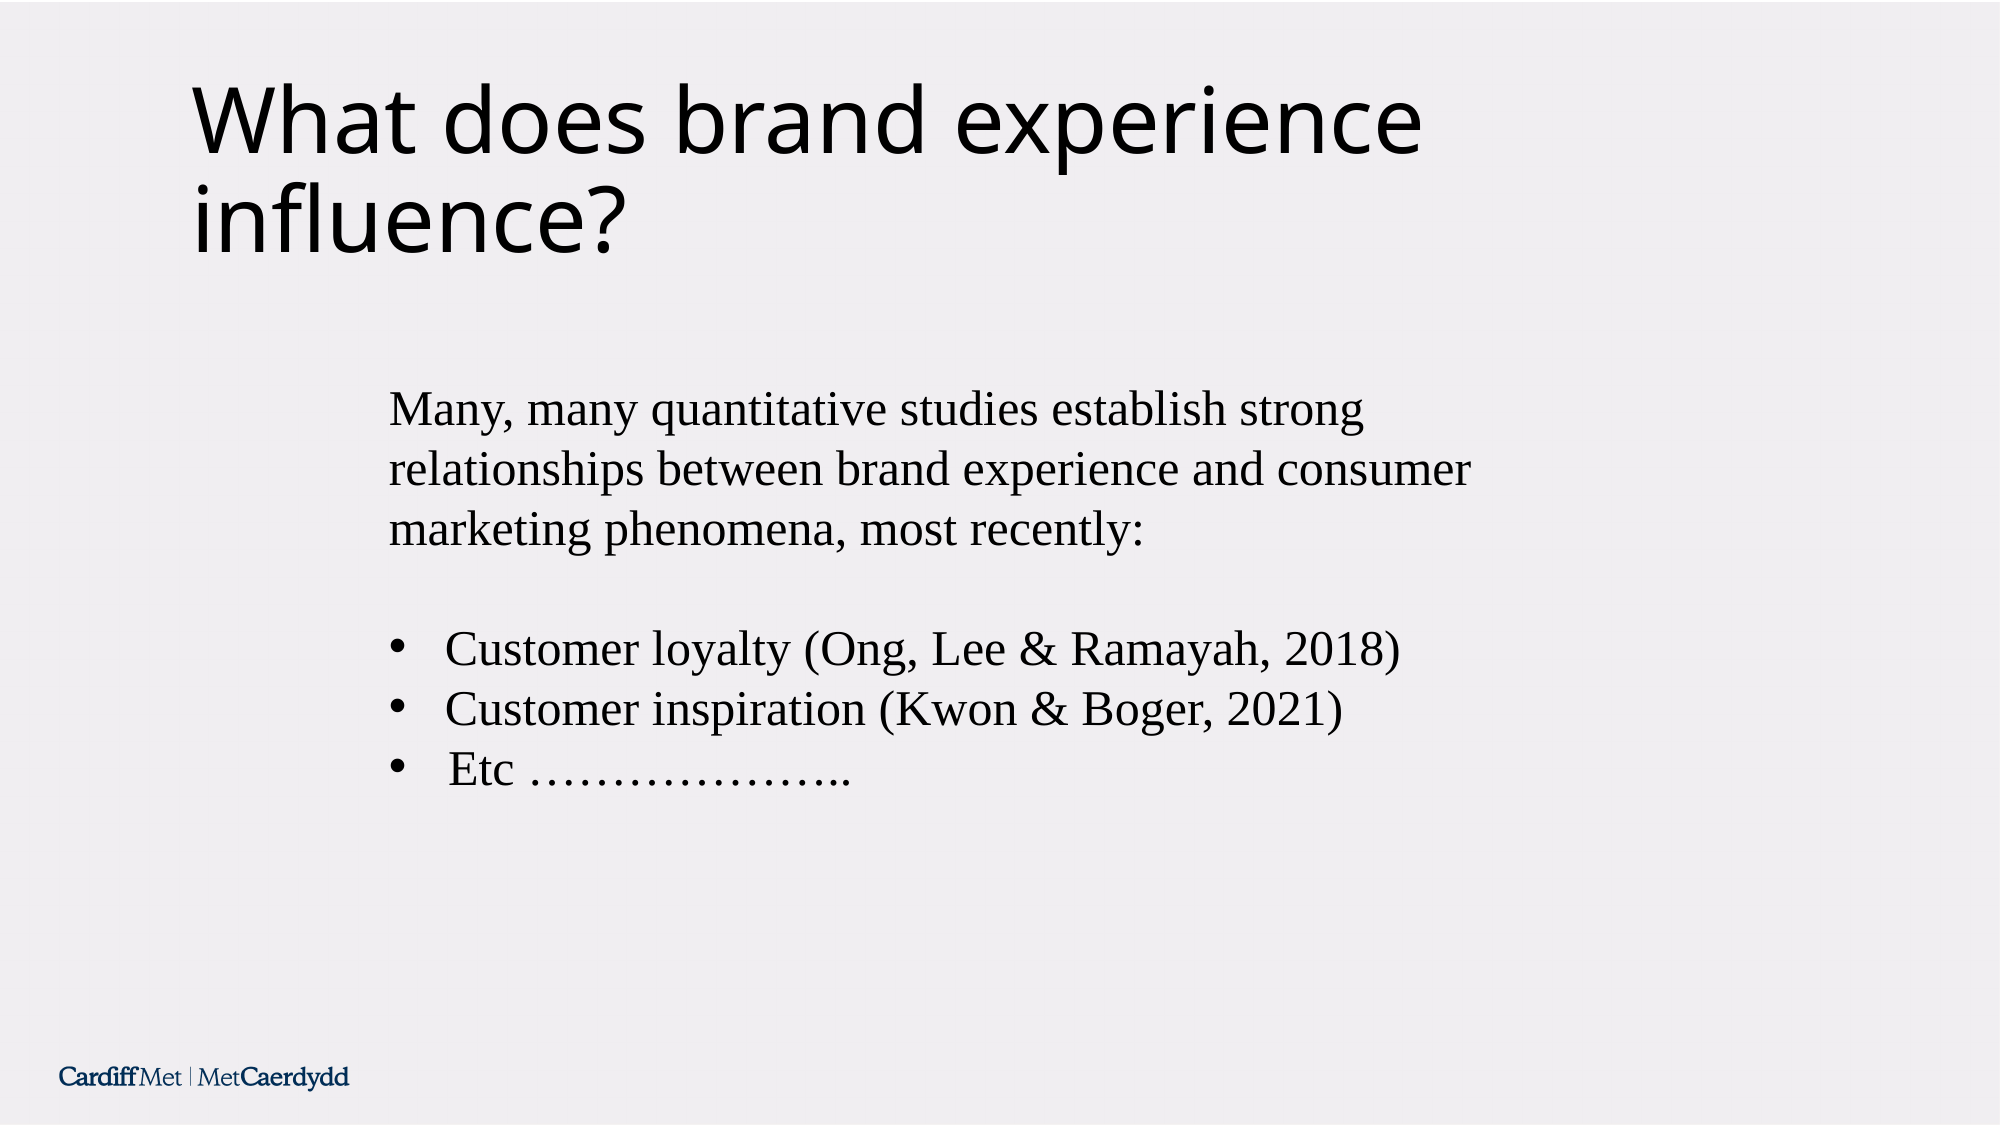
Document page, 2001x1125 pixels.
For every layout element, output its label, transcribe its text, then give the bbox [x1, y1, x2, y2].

title What does brand experience influence? [176, 64, 1902, 282]
text_box Many, many quantitative studies establish strong relationships between brand experience and consumer marketing phenomena, most recently: Customer loyalty (Ong, Lee & Ramayah, 2018) Customer inspiration (Kwon & Boger, 2021) Etc ……………….. [373, 317, 1626, 848]
picture [0, 2, 2000, 1125]
